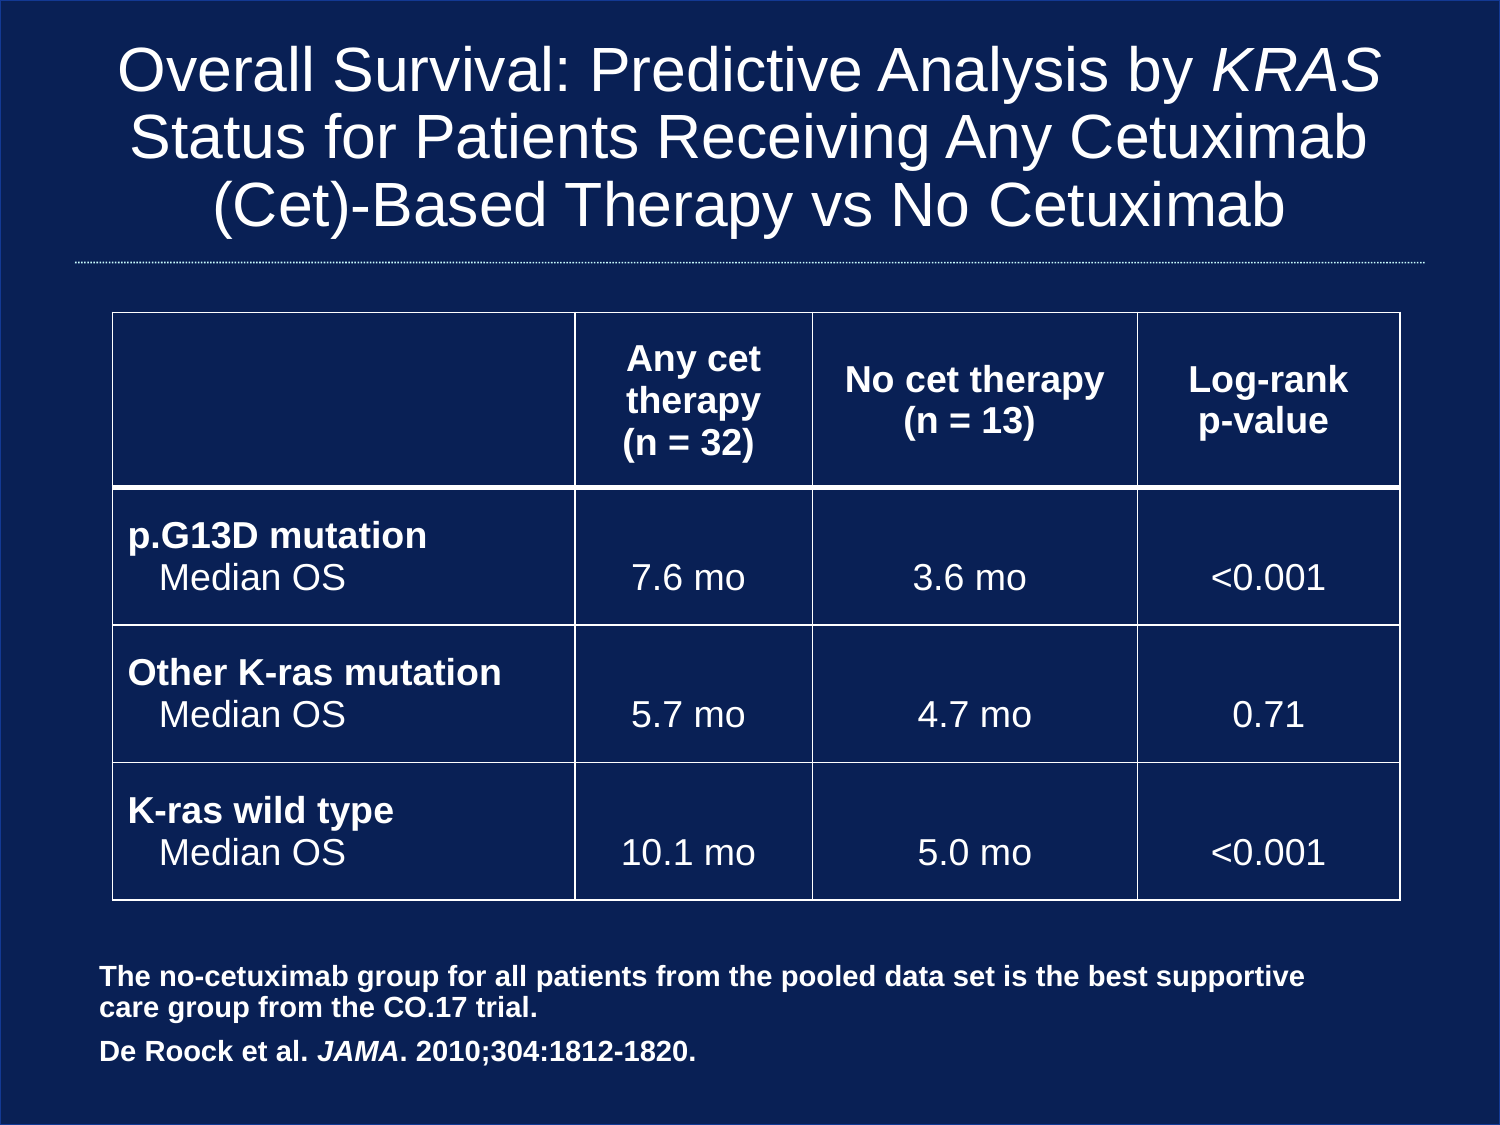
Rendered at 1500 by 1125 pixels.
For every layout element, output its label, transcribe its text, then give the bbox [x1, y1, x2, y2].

table_cell 7.6 mo [576, 490, 812, 624]
table_header No cet therapy (n = 13) [813, 313, 1137, 485]
table_header [113, 313, 574, 485]
table_cell 10.1 mo [576, 763, 812, 899]
table_cell 4.7 mo [813, 626, 1137, 762]
table_cell 0.71 [1138, 626, 1399, 762]
table_cell p.G13D mutation Median OS [113, 490, 574, 624]
table_cell 5.7 mo [576, 626, 812, 762]
table_header Log-rank p-value [1138, 313, 1399, 485]
table_cell <0.001 [1138, 490, 1399, 624]
table_cell 5.0 mo [813, 763, 1137, 899]
table_cell <0.001 [1138, 763, 1399, 899]
table_header Any cet therapy (n = 32) [576, 313, 812, 485]
table_cell 3.6 mo [813, 490, 1137, 624]
text_box The no-cetuximab group for all patients from the pooled data set is the best supportive care group from the CO.17 trial. De Roock et al. JAMA. 2010;304:1812-1820. [84, 1024, 1424, 1076]
title Overall Survival: Predictive Analysis by KRAS Status for Patients Receiving Any Cetuximab (Cet)-Based Therapy vs No Cetuximab [75, 45, 1425, 233]
table_cell Other K-ras mutation Median OS [113, 626, 574, 762]
table_cell K-ras wild type Median OS [113, 763, 574, 899]
